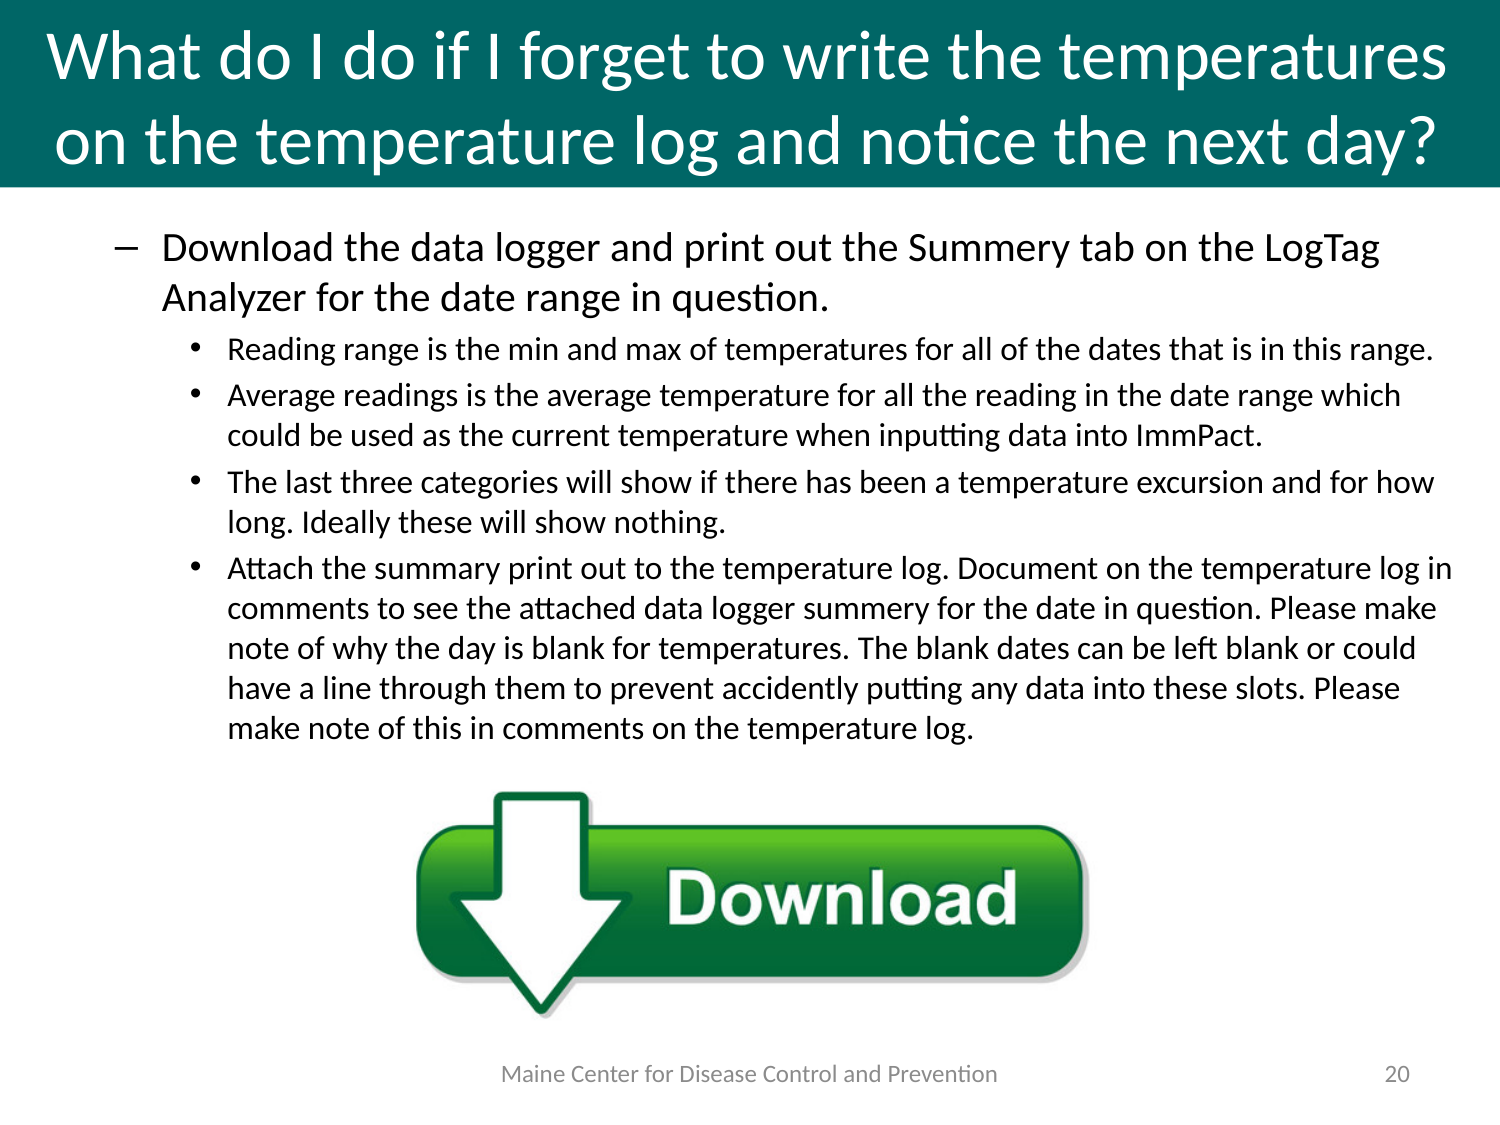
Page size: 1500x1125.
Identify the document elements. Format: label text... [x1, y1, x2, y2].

footer Maine Center for Disease Control and Prevention [450, 1060, 1050, 1103]
slide_number 20 [1074, 1042, 1425, 1103]
picture [353, 752, 1147, 1051]
list Download the data logger and print out the Summery tab on the LogTag Analyzer for the date range in question. Reading range is the min and max of temperatures for all of the dates that is in this range. Average readings is the average temperature for all the reading in the date range which could be used as the current temperature when inputting data into ImmPact. The last three categories will show if there has been a temperature excursion and for how long. Ideally these will show nothing. Attach the summary print out to the temperature log. Document on the temperature log in comments to see the attached data logger summery for the date in question. Please make note of why the day is blank for temperatures. The blank dates can be left blank or could have a line through them to prevent accidently putting any data into these slots. Please make note of this in comments on the temperature log. [24, 212, 1475, 1025]
title What do I do if I forget to write the temperatures on the temperature log and notice the next day? [0, 0, 1500, 188]
